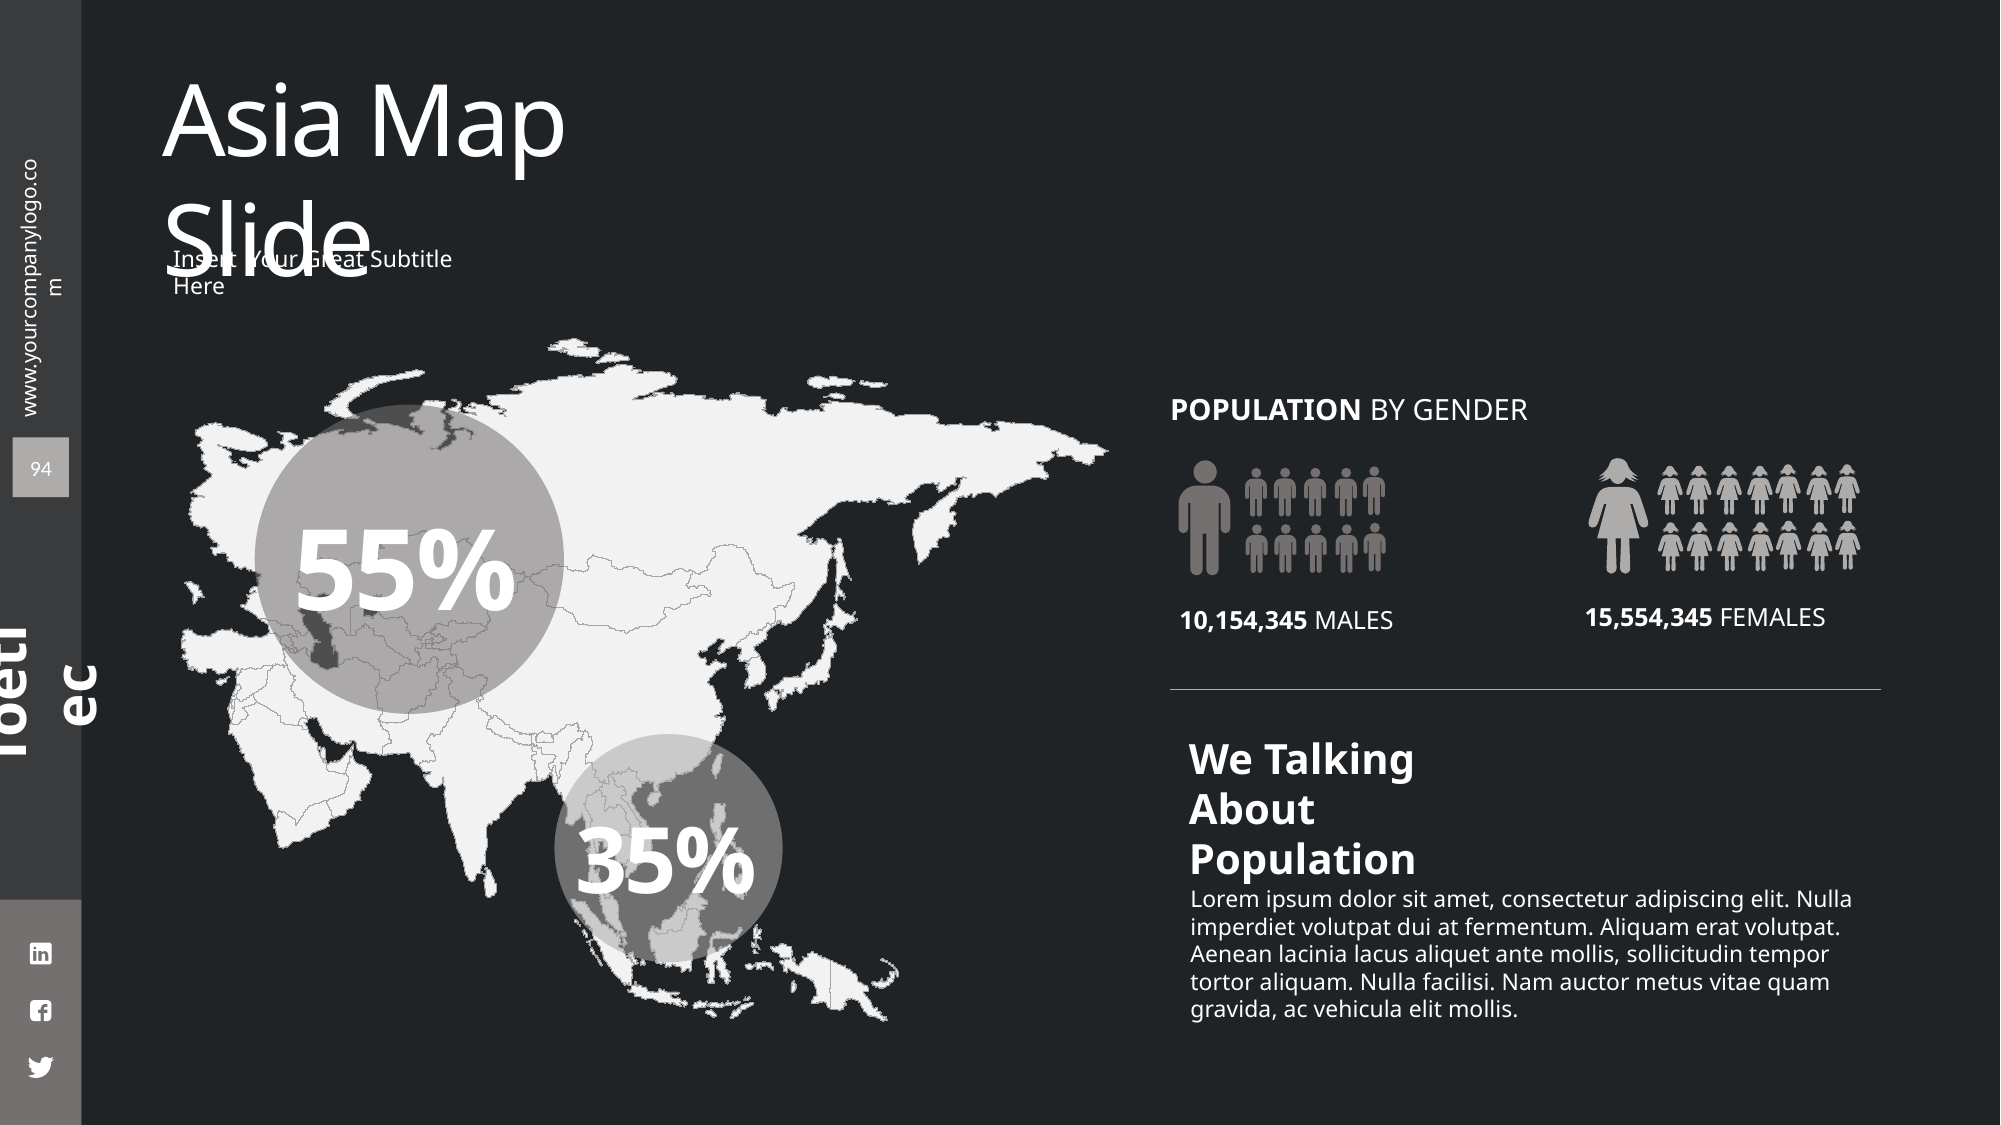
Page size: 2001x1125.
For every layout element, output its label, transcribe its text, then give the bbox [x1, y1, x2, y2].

text_box Insert Your Great Subtitle Here [158, 237, 512, 307]
text_box POPULATION BY GENDER [1155, 383, 1544, 434]
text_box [1588, 458, 1861, 574]
slide_number 94 [12, 437, 69, 498]
text_box 15,554,345 FEMALES [1569, 594, 1842, 640]
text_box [1178, 460, 1386, 576]
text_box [181, 338, 1109, 1021]
text_box We Talking About Population [1174, 743, 1547, 872]
text_box Lorem ipsum dolor sit amet, consectetur adipiscing elit. Nulla imperdiet volutpat dui at fermentum. Aliquam erat volutpat. Aenean lacinia lacus aliquet ante mollis, sollicitudin tempor tortor aliquam. Nulla facilisi. Nam auctor metus vitae quam gravida, ac vehicula elit mollis. [1175, 877, 1882, 1030]
text_box Asia Map Slide [147, 116, 677, 236]
text_box 10,154,345 MALES [1164, 596, 1409, 642]
